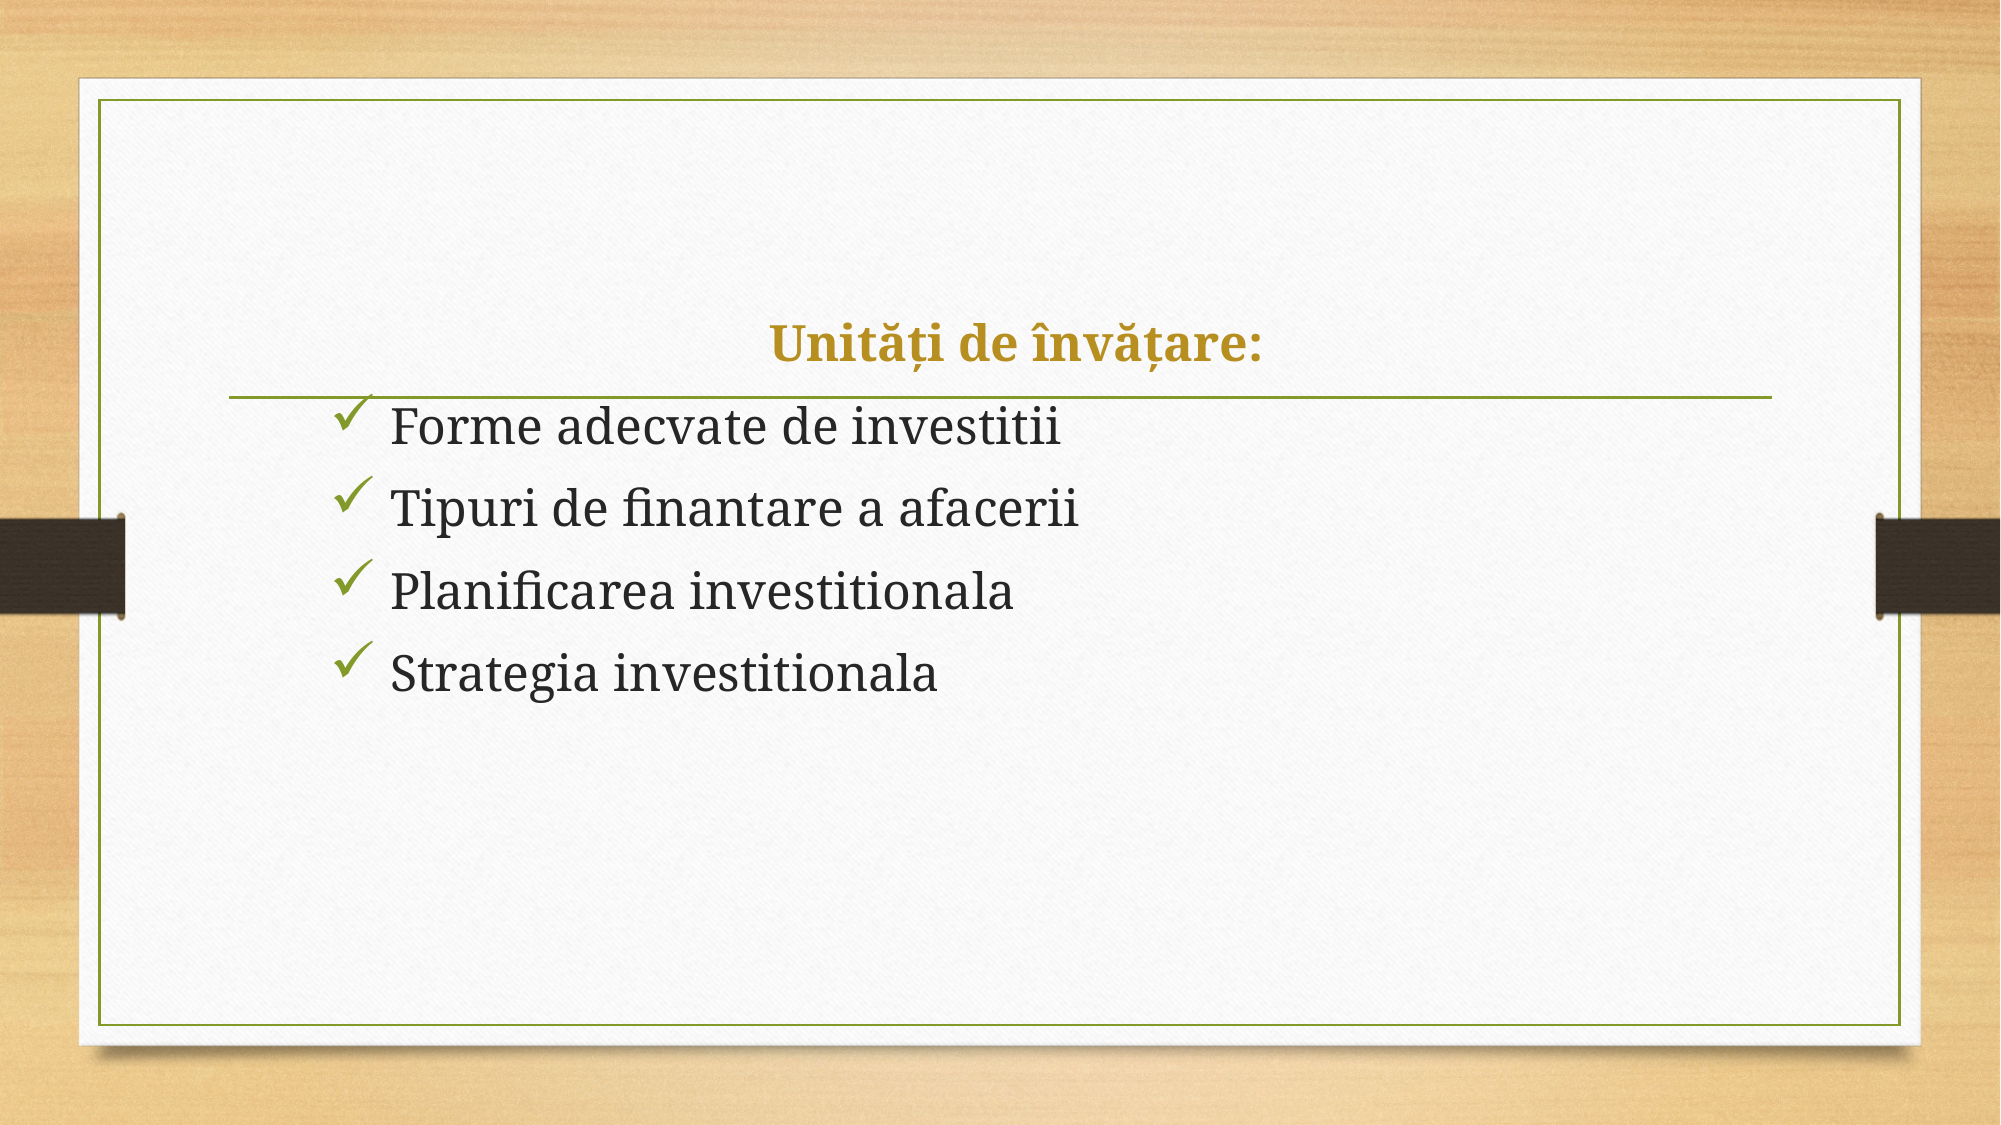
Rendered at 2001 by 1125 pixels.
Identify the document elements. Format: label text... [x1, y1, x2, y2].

picture [0, 0, 2001, 1125]
list Unități de învățare: Forme adecvate de investitii Tipuri de finantare a afacerii Planificarea investitionala Strategia investitionala [164, 304, 1869, 761]
